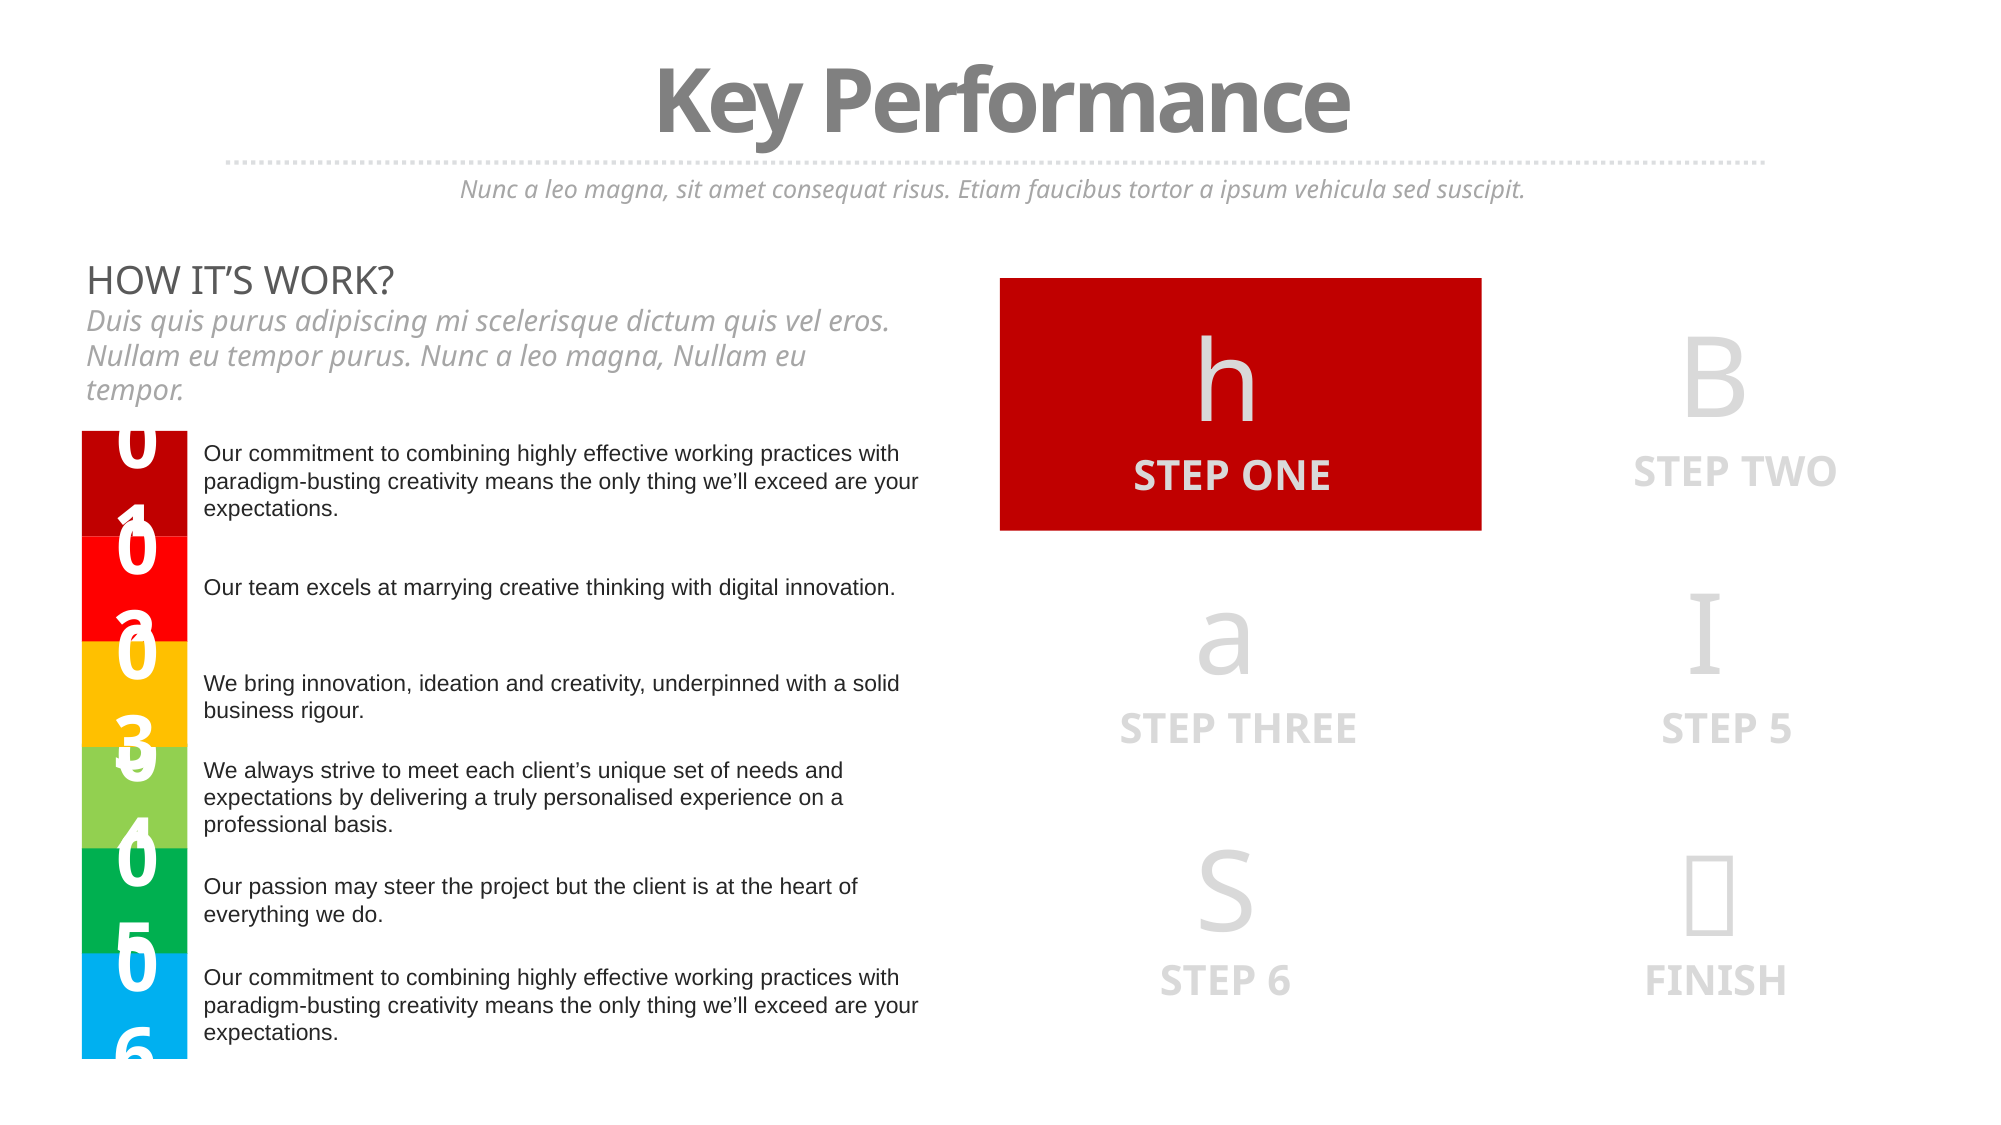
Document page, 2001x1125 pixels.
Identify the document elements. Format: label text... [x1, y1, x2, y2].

text_box 06 [81, 952, 188, 1060]
text_box 01 [81, 430, 188, 535]
text_box 02 [81, 535, 188, 640]
text_box FINISH [1629, 946, 1804, 1011]
text_box STEP TWO [1618, 437, 1854, 503]
text_box We always strive to meet each client’s unique set of needs and expectations by delivering a truly personalised experience on a professional basis. [189, 747, 961, 845]
text_box STEP THREE [1104, 694, 1373, 760]
text_box STEP 5 [1646, 694, 1808, 760]
text_box HOW IT’S WORK? Duis quis purus adipiscing mi scelerisque dictum quis vel eros. Nullam eu tempor purus. Nunc a leo magna, Nullam eu tempor. [76, 226, 923, 412]
text_box  [1662, 817, 1760, 967]
text_box a [1179, 554, 1273, 705]
text_box B [1662, 297, 1766, 448]
text_box Key Performance [642, 39, 1365, 156]
text_box Our commitment to combining highly effective working practices with paradigm-busting creativity means the only thing we’ll exceed are your expectations. [189, 955, 961, 1053]
text_box 04 [81, 748, 188, 847]
text_box 05 [81, 847, 188, 952]
text_box STEP 6 [1144, 946, 1307, 1011]
text_box Nunc a leo magna, sit amet consequat risus. Etiam faucibus tortor a ipsum vehicula sed suscipit. [117, 168, 1878, 209]
text_box h [1178, 301, 1278, 452]
text_box 03 [81, 640, 188, 748]
text_box We bring innovation, ideation and creativity, underpinned with a solid business rigour. [189, 661, 961, 731]
text_box STEP ONE [1118, 441, 1347, 507]
text_box Our team excels at marrying creative thinking with digital innovation. [189, 565, 961, 608]
text_box Our commitment to combining highly effective working practices with paradigm-busting creativity means the only thing we’ll exceed are your expectations. [189, 431, 961, 529]
text_box Our passion may steer the project but the client is at the heart of everything we do. [189, 864, 961, 934]
text_box S [1180, 811, 1273, 962]
text_box [999, 277, 1483, 532]
text_box I [1671, 554, 1740, 705]
